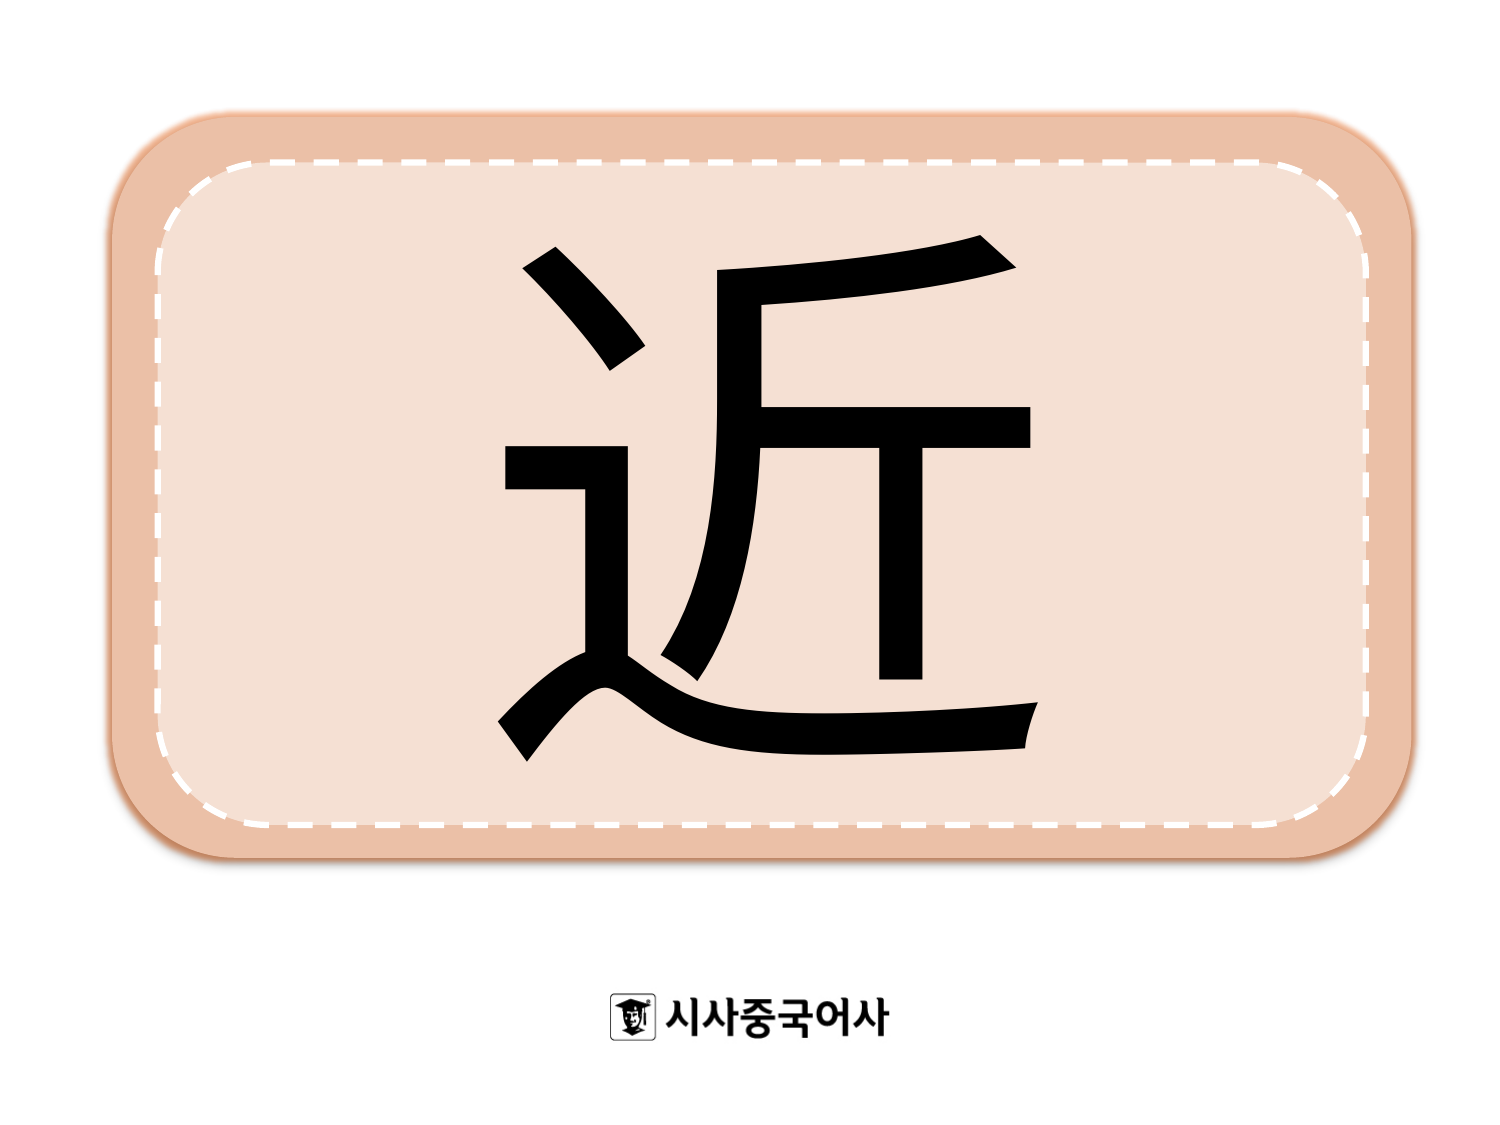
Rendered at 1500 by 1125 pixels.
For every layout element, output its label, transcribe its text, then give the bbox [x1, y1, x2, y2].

text_box 近 [162, 160, 1371, 824]
picture [602, 987, 898, 1047]
